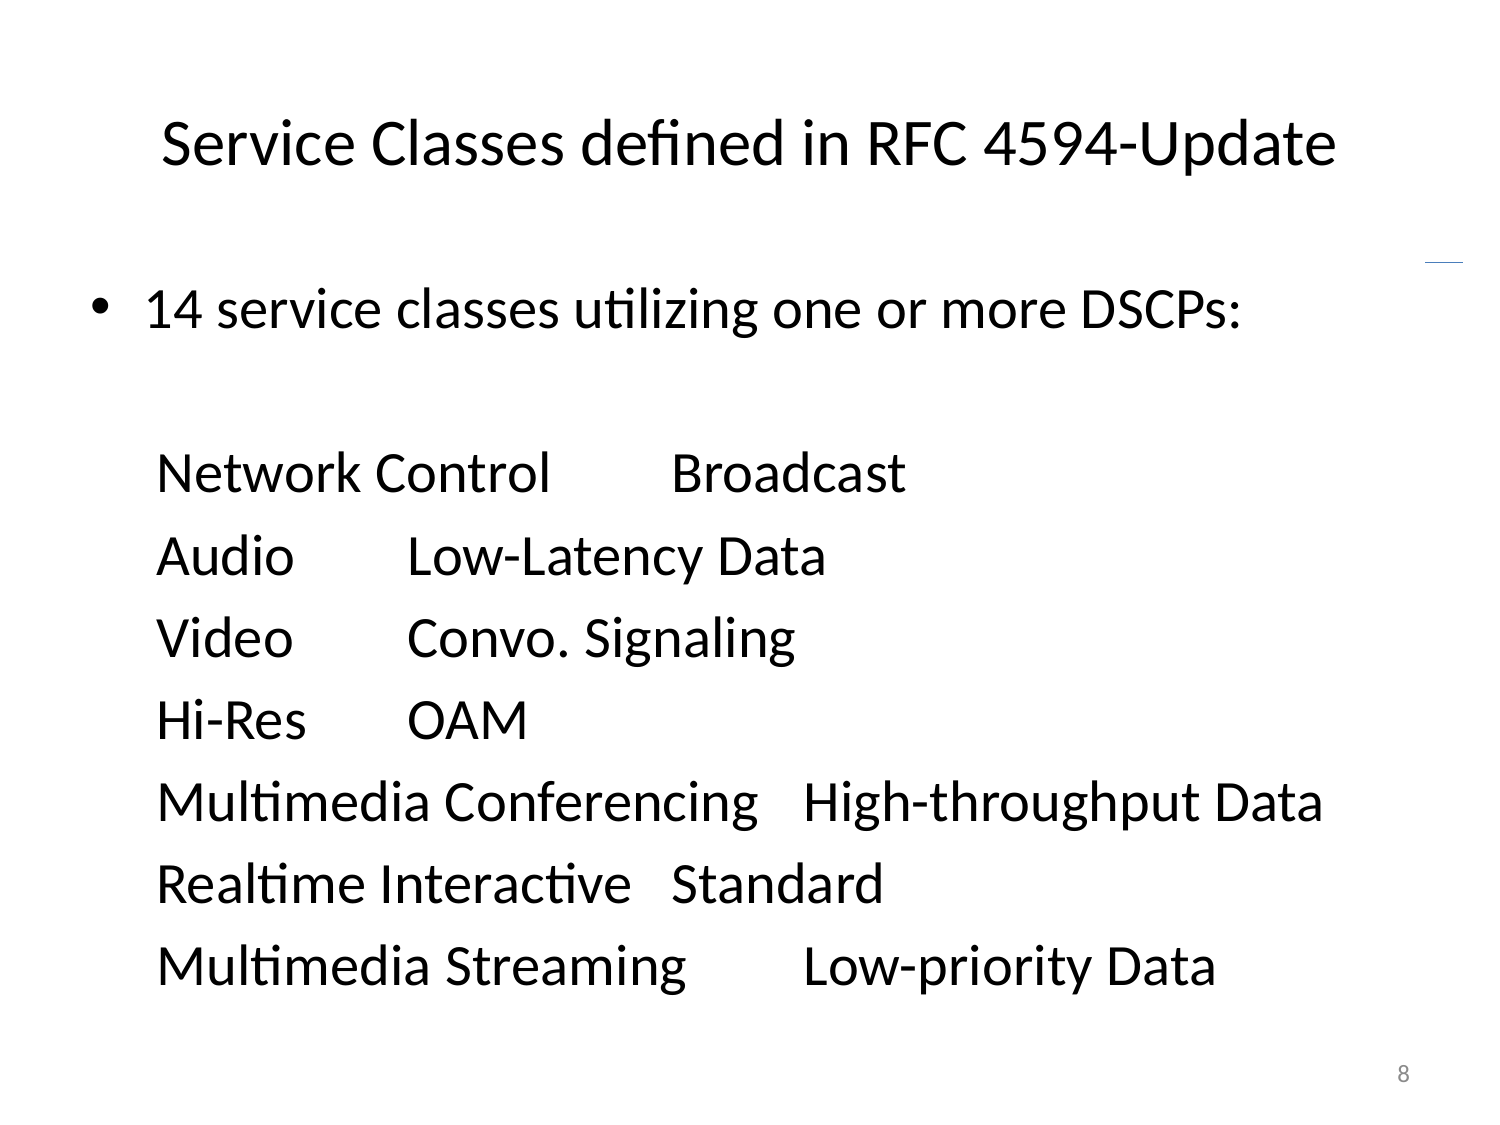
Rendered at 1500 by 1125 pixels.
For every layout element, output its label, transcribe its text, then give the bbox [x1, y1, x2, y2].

title Service Classes defined in RFC 4594-Update [75, 45, 1425, 233]
slide_number 8 [1074, 1042, 1425, 1103]
list 14 service classes utilizing one or more DSCPs: Network Control Broadcast Audio Low-Latency Data Video Convo. Signaling Hi-Res OAM Multimedia Conferencing High-throughput Data Realtime Interactive Standard Multimedia Streaming Low-priority Data [75, 262, 1425, 1013]
